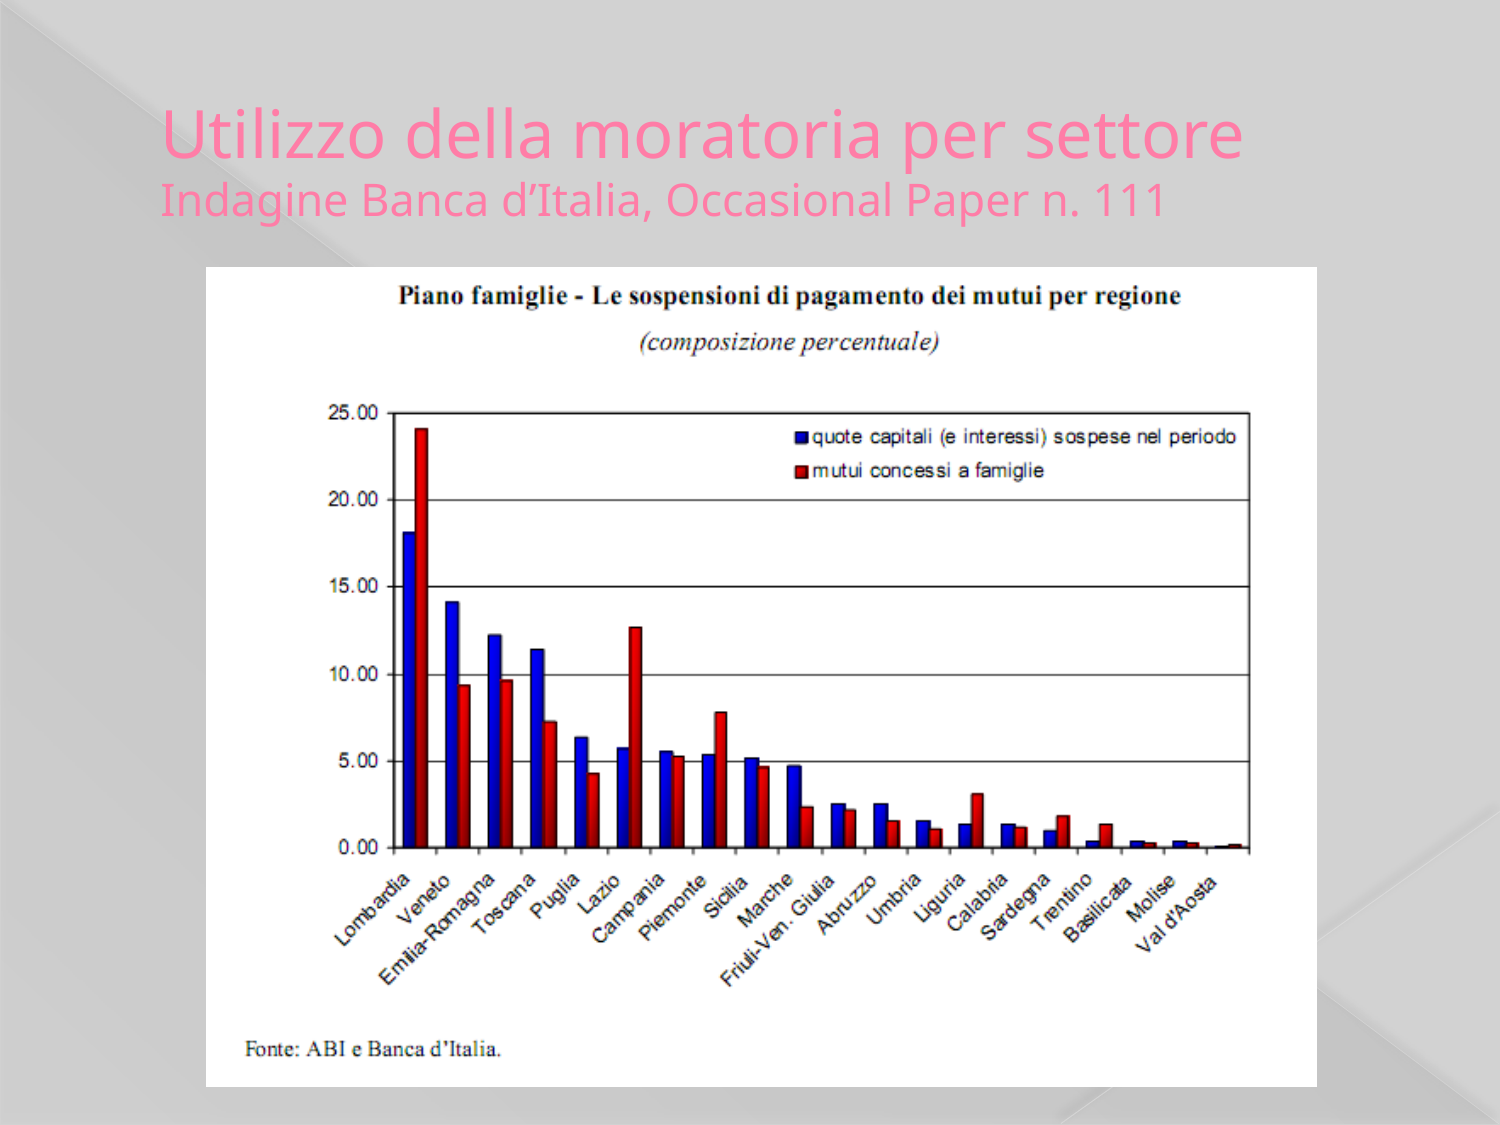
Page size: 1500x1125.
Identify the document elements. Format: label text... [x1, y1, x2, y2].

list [206, 266, 1318, 1088]
title Utilizzo della moratoria per settore Indagine Banca d’Italia, Occasional Paper n. 111 [75, 43, 1425, 274]
